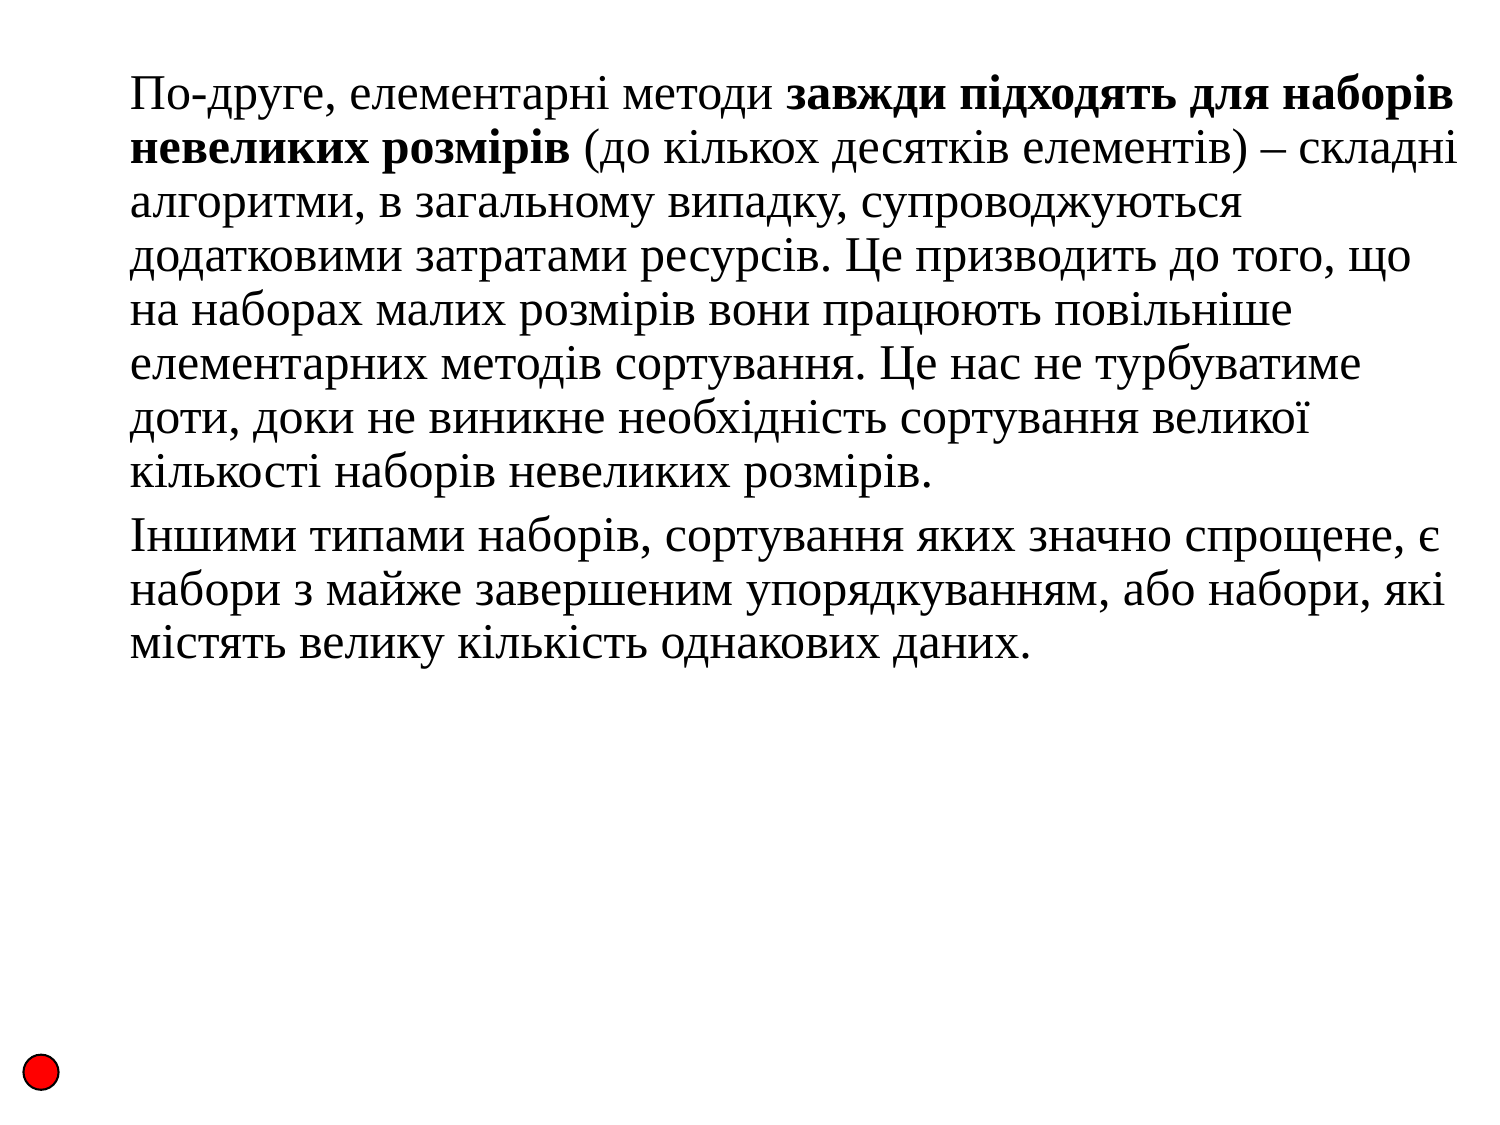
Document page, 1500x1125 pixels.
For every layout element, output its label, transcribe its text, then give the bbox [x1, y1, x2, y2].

list По-друге, елементарні методи завжди підходять для наборів невеликих розмірів (до кількох десятків елементів) – складні алгоритми, в загальному випадку, супроводжуються додатковими затратами ресурсів. Це призводить до того, що на наборах малих розмірів вони працюють повільніше елементарних методів сортування. Це нас не турбуватиме доти, доки не виникне необхідність сортування великої кількості наборів невеликих розмірів. Іншими типами наборів, сортування яких значно спрощене, є набори з майже завершеним упорядкуванням, або набори, які містять велику кількість однакових даних. [0, 58, 1500, 1125]
text_box [23, 1054, 59, 1090]
